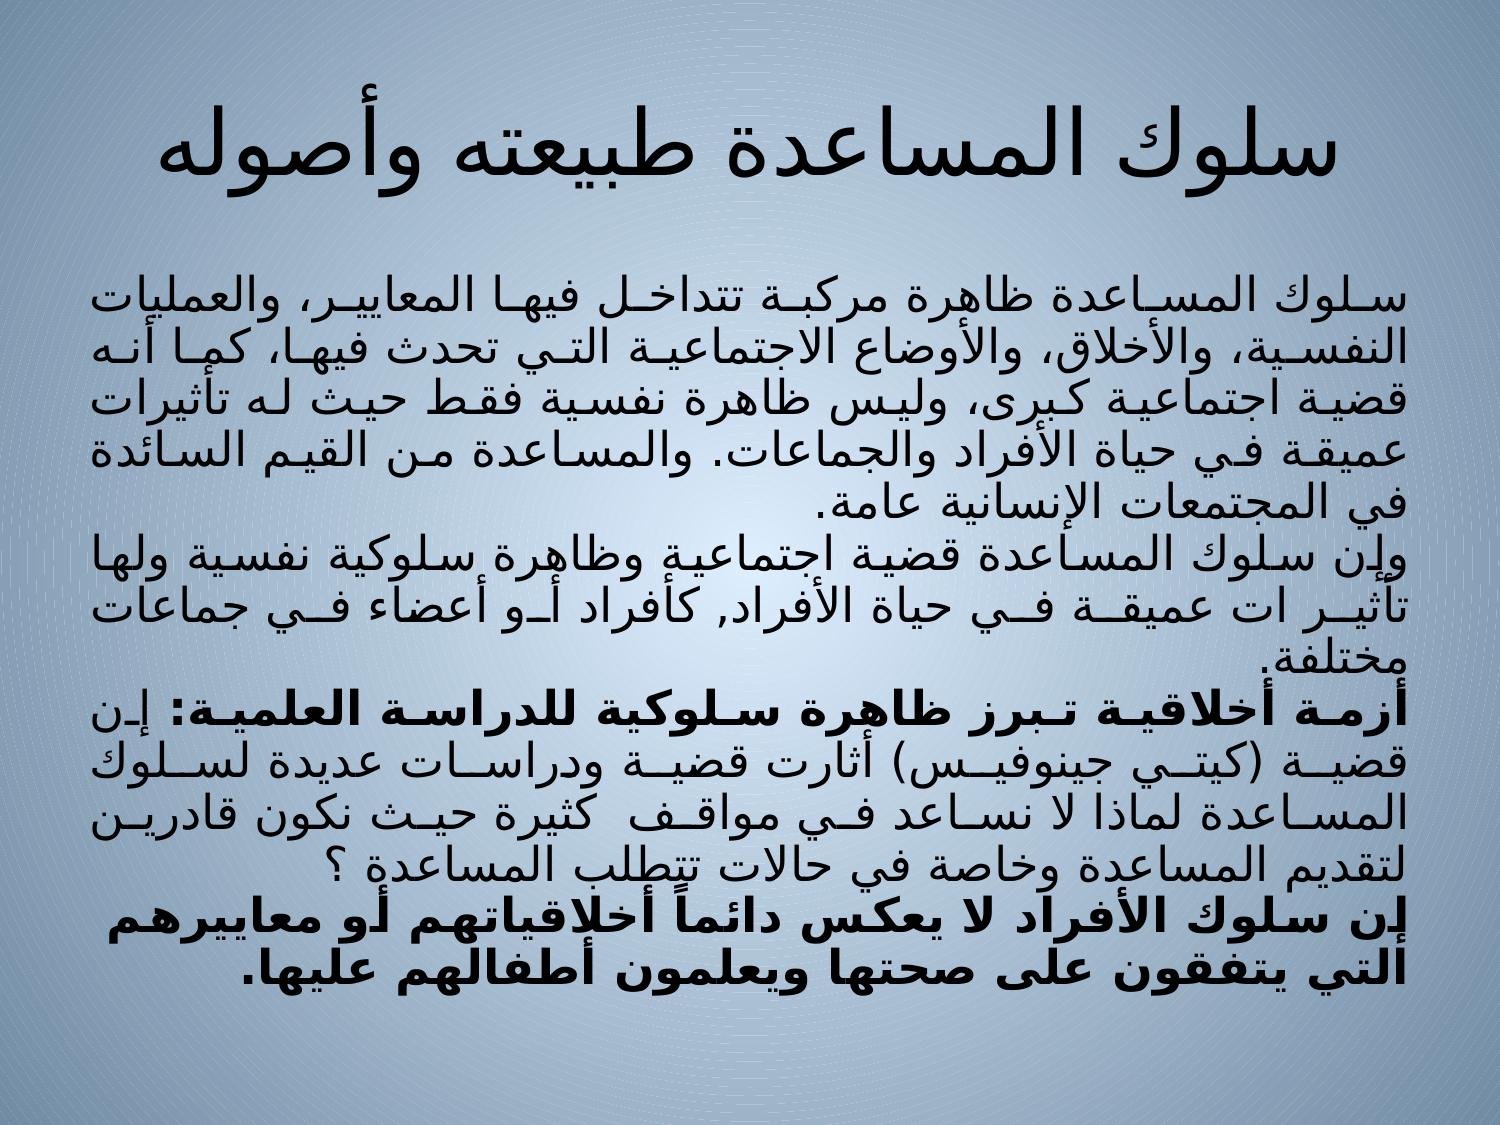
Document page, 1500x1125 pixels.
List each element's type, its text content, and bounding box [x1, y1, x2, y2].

list سلوك المساعدة ظاهرة مركبة تتداخل فيها المعايير، والعمليات النفسية، والأخلاق، والأوضاع الاجتماعية التي تحدث فيها، كما أنه قضية اجتماعية كبرى، وليس ظاهرة نفسية فقط حيث له تأثيرات عميقة في حياة الأفراد والجماعات. والمساعدة من القيم السائدة في المجتمعات الإنسانية عامة. وإن سلوك المساعدة قضية اجتماعية وظاهرة سلوكية نفسية ولها تأثير ات عميقة في حياة الأفراد, كأفراد أو أعضاء في جماعات مختلفة. أزمة أخلاقية تبرز ظاهرة سلوكية للدراسة العلمية: إن قضية (كيتي جينوفيس) أثارت قضية ودراسات عديدة لسلوك المساعدة لماذا لا نساعد في مواقف كثيرة حيث نكون قادرين لتقديم المساعدة وخاصة في حالات تتطلب المساعدة ؟ إن سلوك الأفراد لا يعكس دائماً أخلاقياتهم أو معاييرهم التي يتفقون على صحتها ويعلمون أطفالهم عليها. [75, 262, 1425, 1005]
title سلوك المساعدة طبيعته وأصوله [75, 45, 1425, 233]
